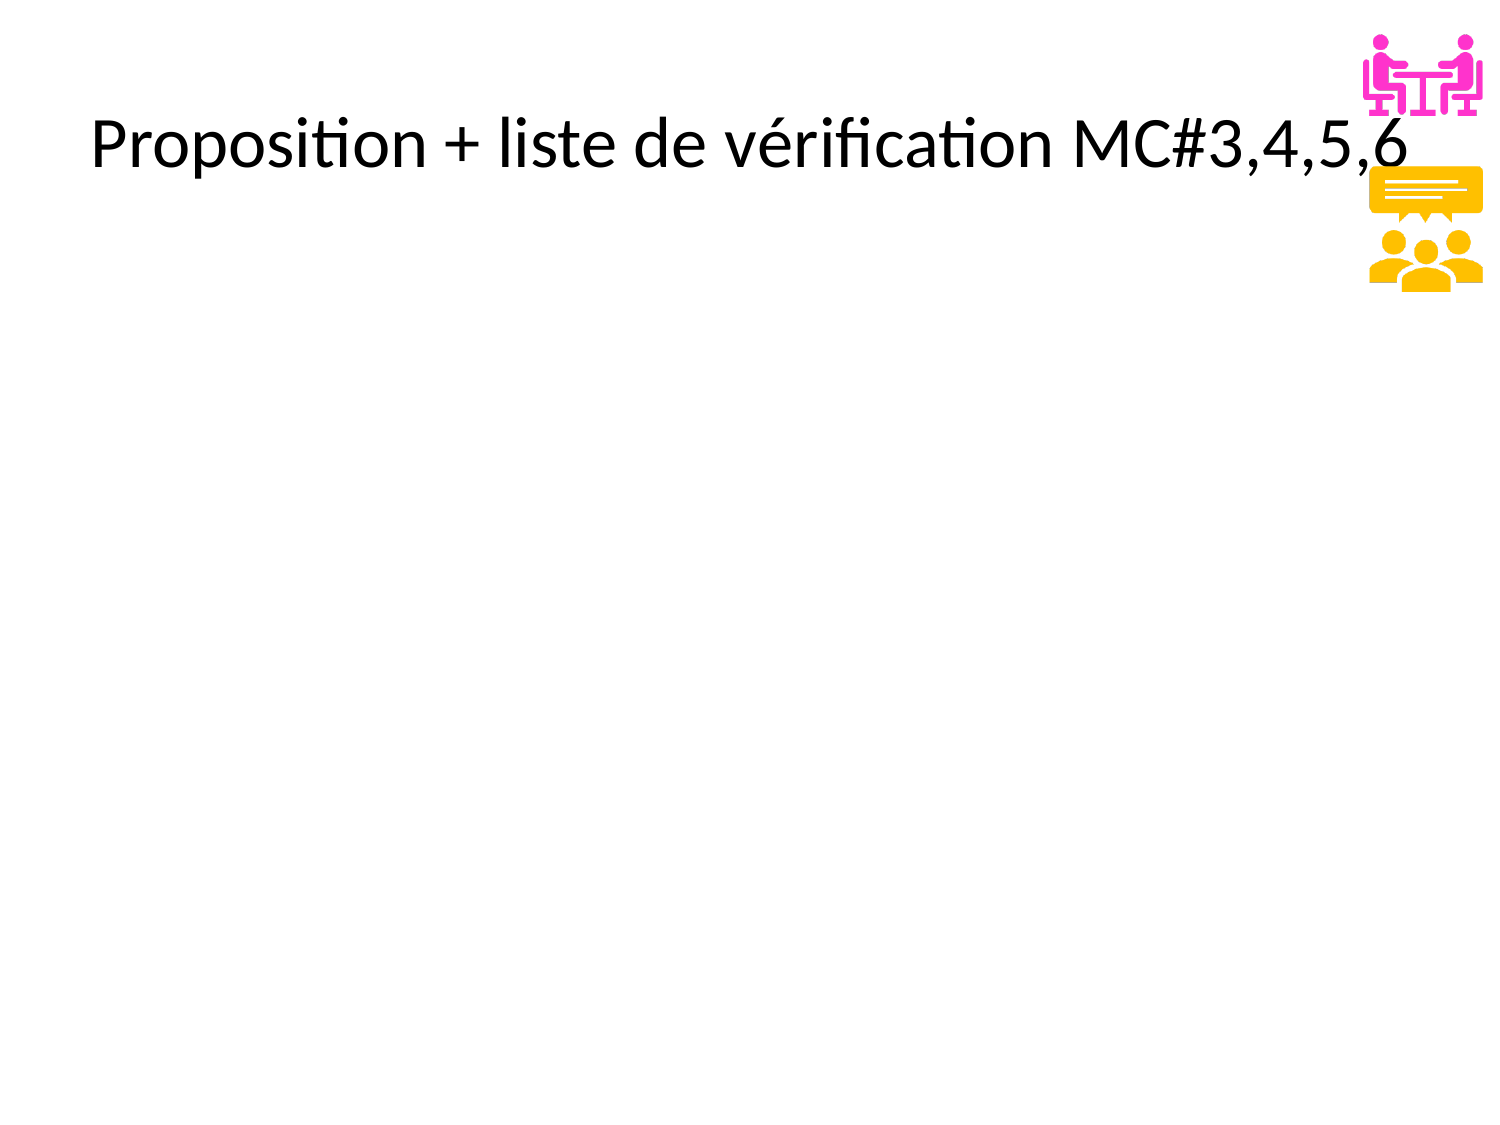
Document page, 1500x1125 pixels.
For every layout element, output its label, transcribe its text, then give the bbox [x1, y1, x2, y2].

picture [1347, 0, 1498, 151]
picture [1349, 153, 1500, 305]
title Proposition + liste de vérification MC#3,4,5,6 [75, 45, 1344, 233]
